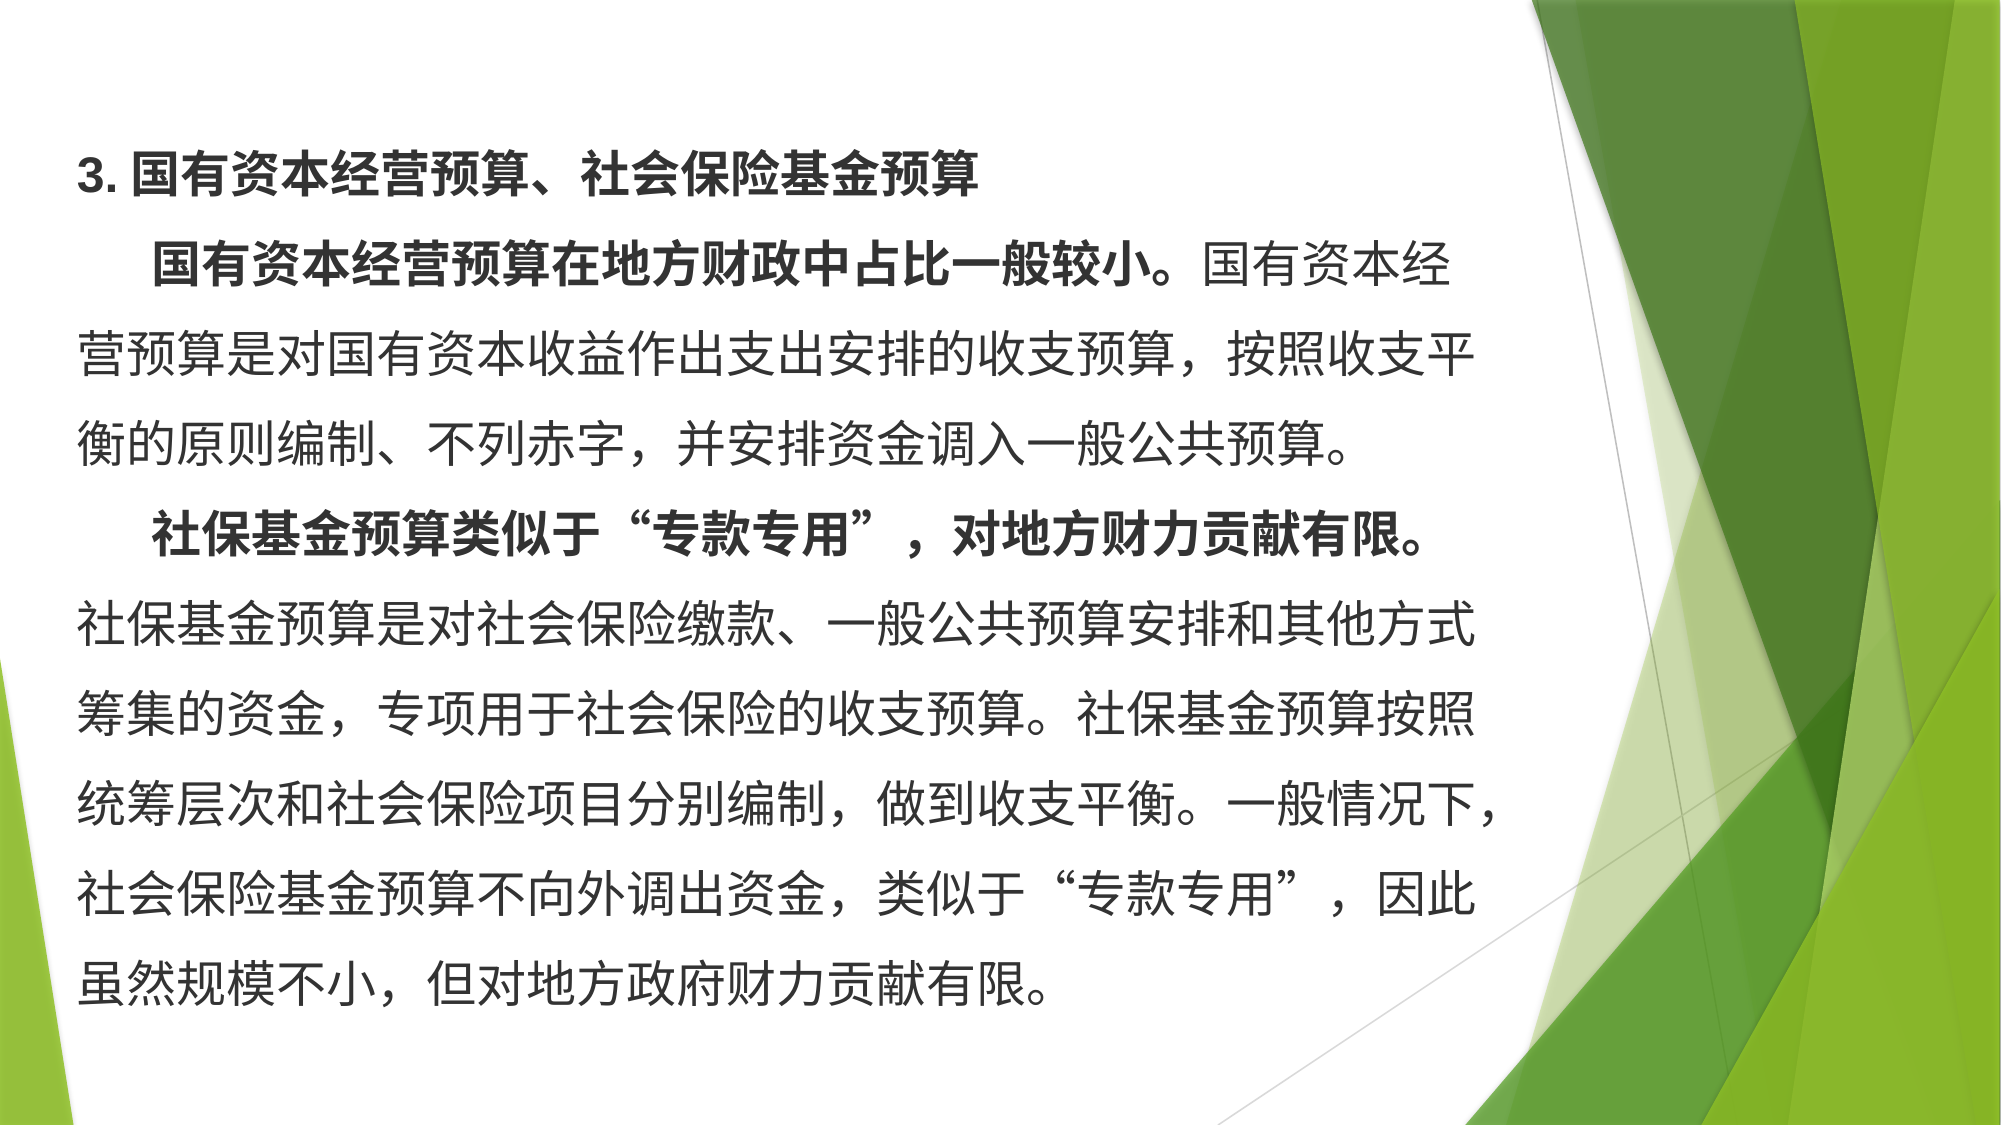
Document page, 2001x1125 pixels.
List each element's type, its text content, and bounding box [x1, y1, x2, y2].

text_box 3.国有资本经营预算、社会保险基金预算 国有资本经营预算在地方财政中占比一般较小。国有资本经营预算是对国有资本收益作出支出安排的收支预算，按照收支平衡的原则编制、不列赤字，并安排资金调入一般公共预算。 社保基金预算类似于“专款专用”，对地方财力贡献有限。社保基金预算是对社会保险缴款、一般公共预算安排和其他方式筹集的资金，专项用于社会保险的收支预算。社保基金预算按照统筹层次和社会保险项目分别编制，做到收支平衡。一般情况下，社会保险基金预算不向外调出资金，类似于“专款专用”，因此虽然规模不小，但对地方政府财力贡献有限。 [62, 104, 1502, 1020]
